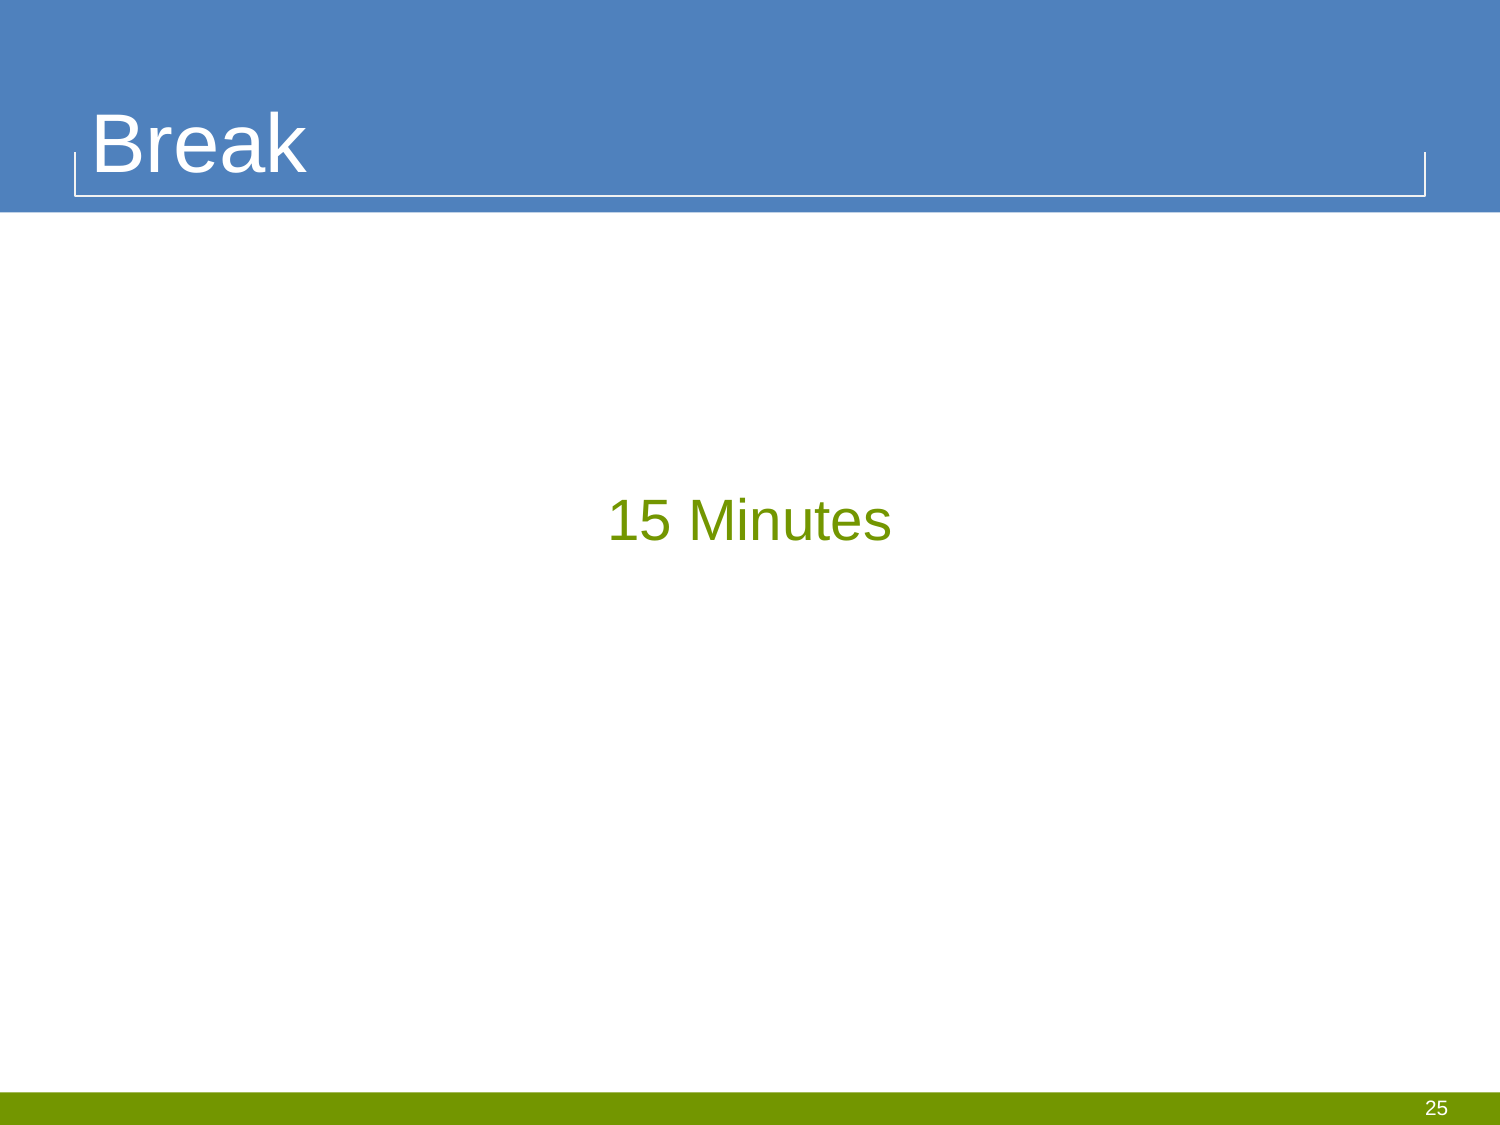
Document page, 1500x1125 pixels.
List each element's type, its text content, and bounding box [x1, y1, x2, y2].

list 15 Minutes [74, 474, 1426, 1006]
title Break [74, 44, 1426, 233]
